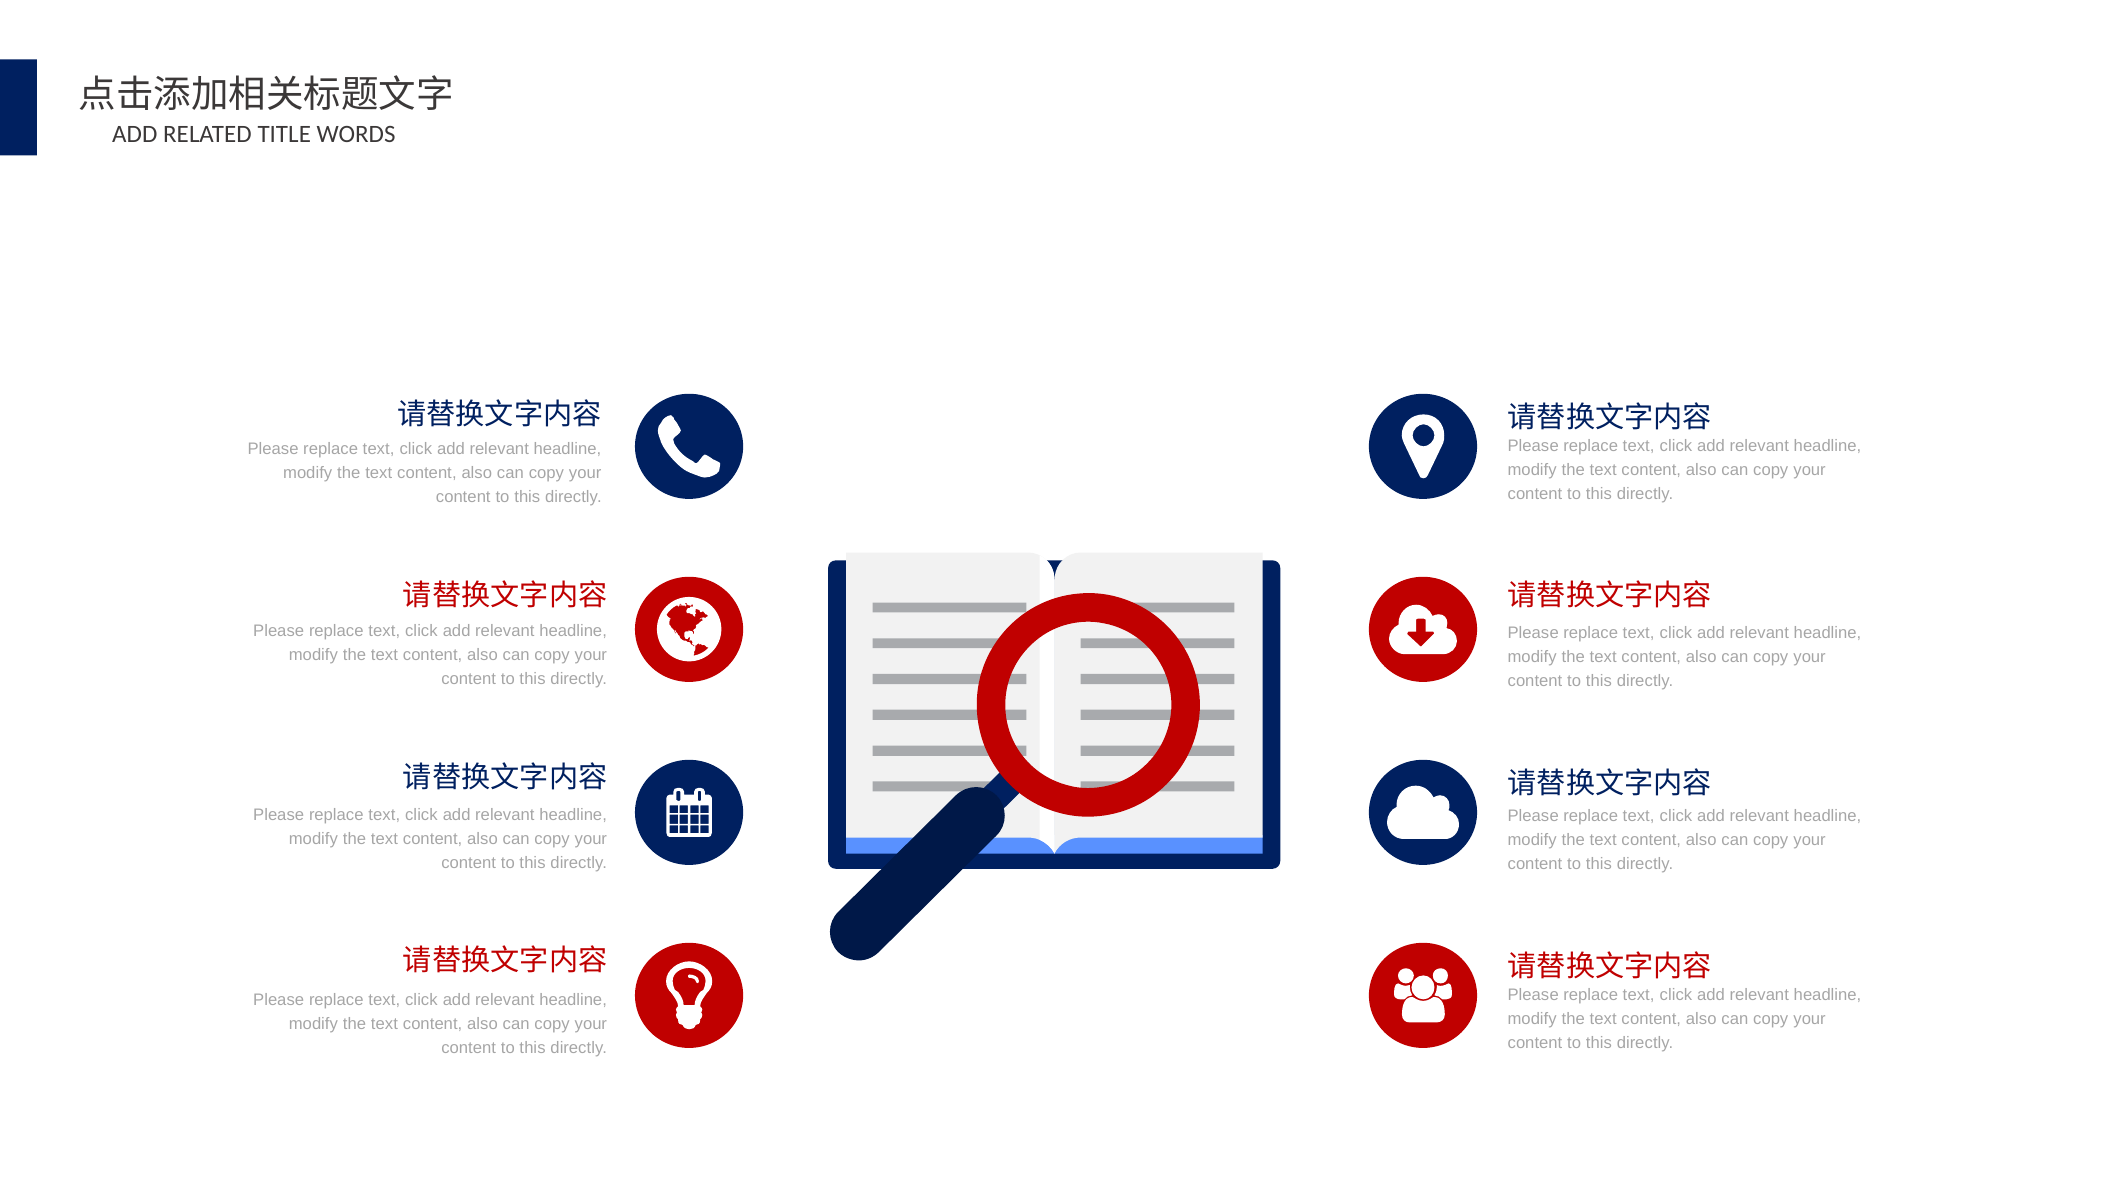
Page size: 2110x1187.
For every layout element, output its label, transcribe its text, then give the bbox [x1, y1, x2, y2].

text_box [1507, 390, 1864, 504]
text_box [246, 388, 602, 507]
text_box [634, 942, 744, 1048]
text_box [251, 934, 608, 1058]
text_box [1507, 939, 1864, 1053]
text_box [634, 759, 744, 865]
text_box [1507, 756, 1864, 874]
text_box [251, 568, 608, 689]
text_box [634, 393, 744, 499]
text_box ADD RELATED TITLE WORDS [96, 109, 413, 156]
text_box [1368, 759, 1478, 865]
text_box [251, 750, 608, 873]
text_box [634, 576, 744, 682]
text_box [827, 552, 1281, 963]
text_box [1507, 569, 1864, 691]
text_box 点击添加相关标题文字 [62, 61, 470, 123]
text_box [1368, 576, 1478, 682]
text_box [1368, 393, 1478, 499]
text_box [1368, 942, 1478, 1048]
